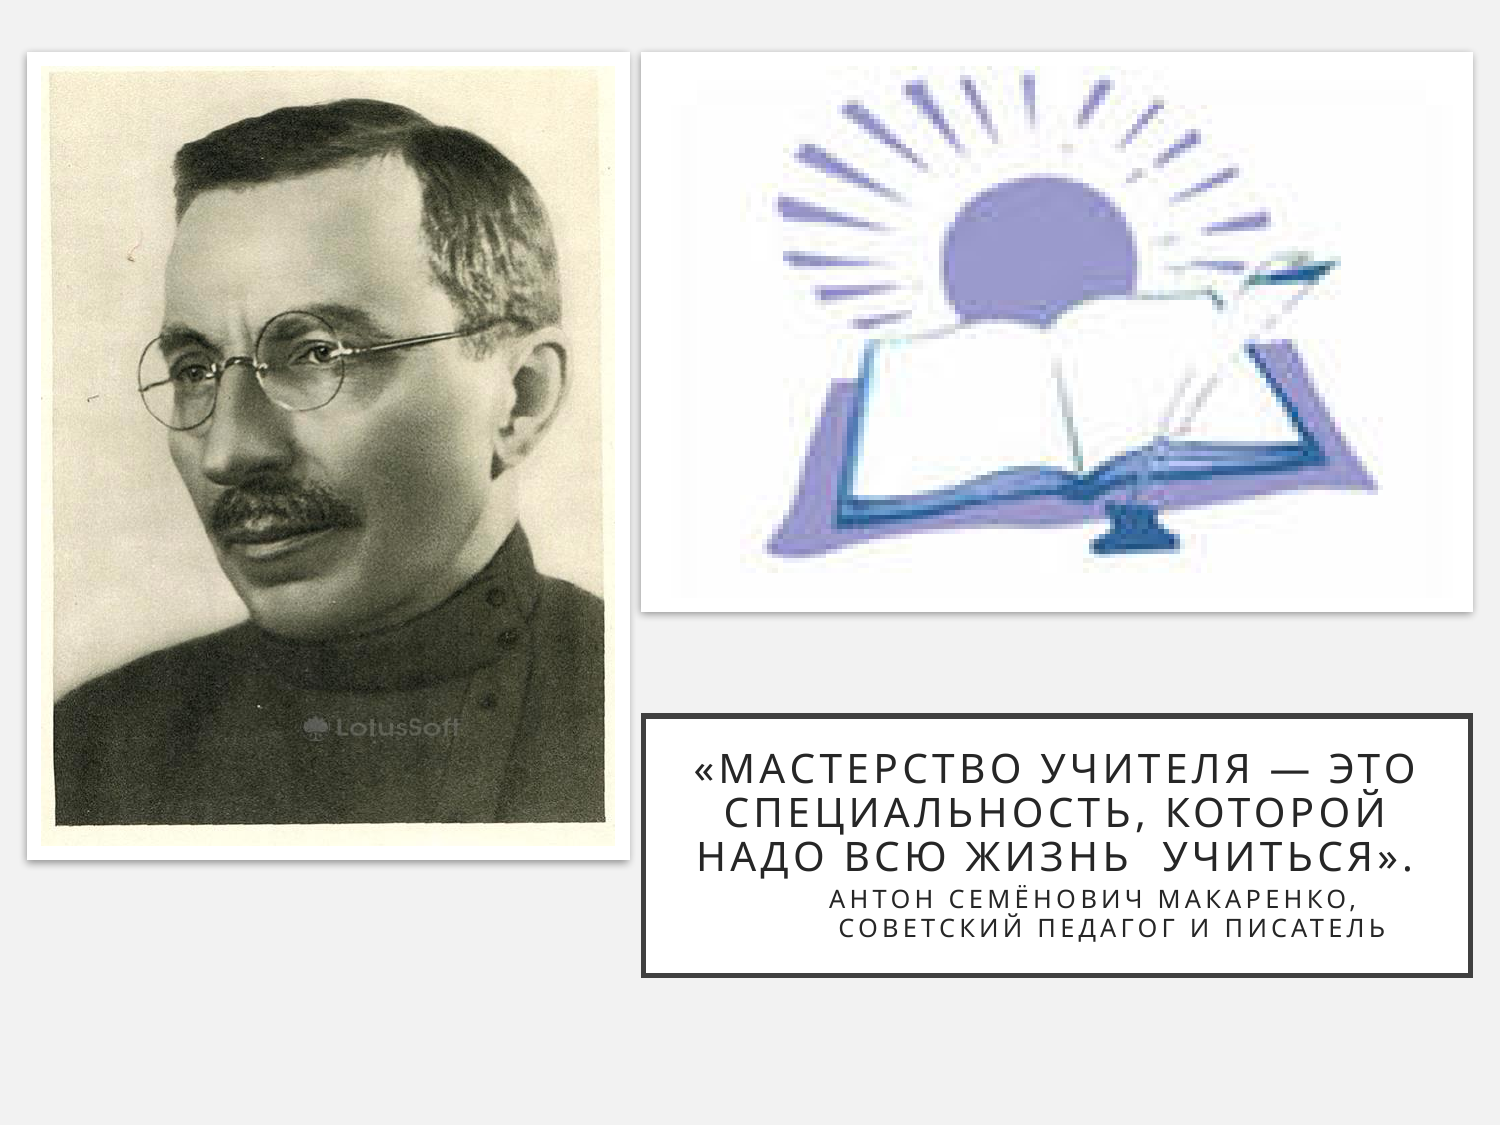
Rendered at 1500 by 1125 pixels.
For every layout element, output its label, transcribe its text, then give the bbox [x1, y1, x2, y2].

title «Мастерство учителя — это специальность, которой надо всю жизнь учиться». Антон Семёнович Макаренко, советский педагог и писатель [641, 713, 1473, 978]
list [41, 66, 616, 846]
picture [655, 66, 1459, 598]
